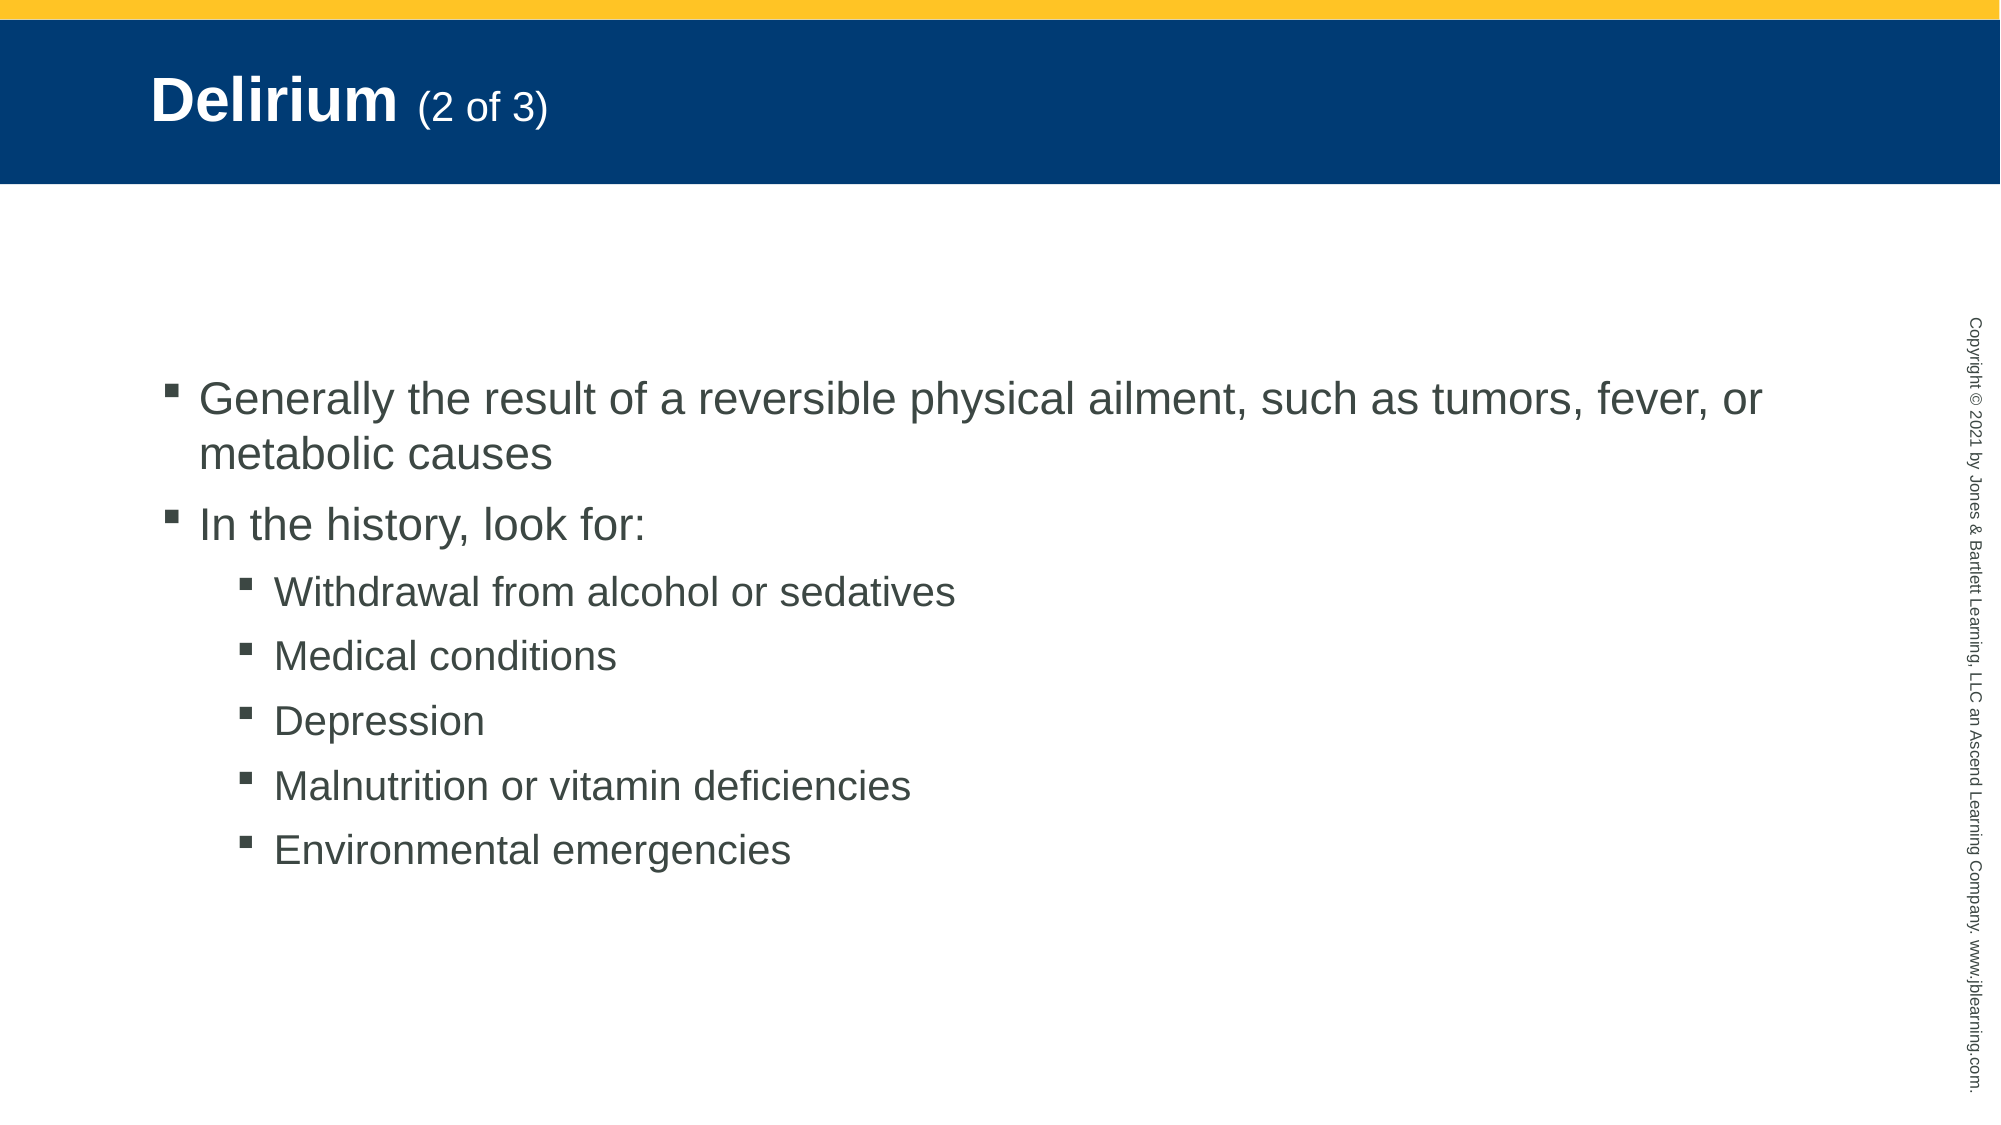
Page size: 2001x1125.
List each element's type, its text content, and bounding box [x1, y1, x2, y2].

title Delirium (2 of 3) [0, 19, 2000, 185]
list Generally the result of a reversible physical ailment, such as tumors, fever, or metabolic causes In the history, look for: Withdrawal from alcohol or sedatives Medical conditions Depression Malnutrition or vitamin deficiencies Environmental emergencies [146, 361, 1859, 1016]
